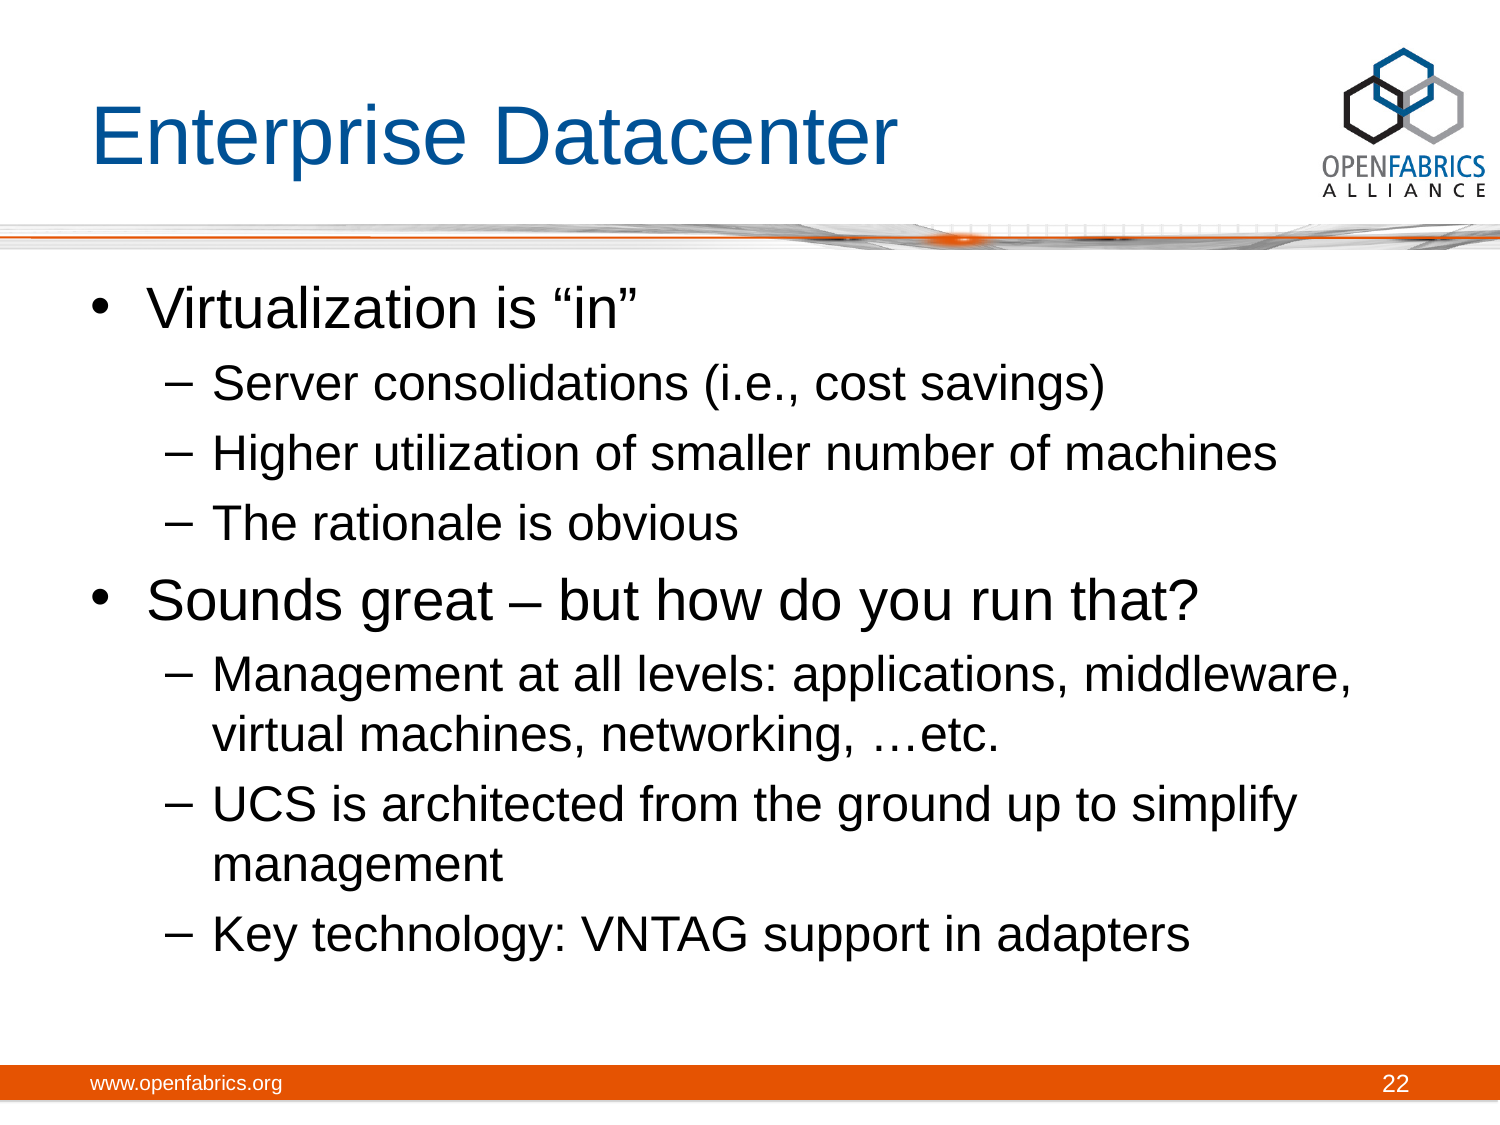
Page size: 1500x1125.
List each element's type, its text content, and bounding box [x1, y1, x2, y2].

title Enterprise Datacenter [74, 37, 1301, 226]
picture [0, 224, 1500, 236]
footer www.openfabrics.org [75, 1052, 550, 1113]
picture [0, 239, 1500, 250]
list Virtualization is “in” Server consolidations (i.e., cost savings) Higher utilization of smaller number of machines The rationale is obvious Sounds great – but how do you run that? Management at all levels: applications, middleware, virtual machines, networking, …etc. UCS is architected from the ground up to simplify management Key technology: VNTAG support in adapters [74, 262, 1426, 1026]
picture [1312, 37, 1494, 219]
slide_number 22 [1074, 1052, 1425, 1113]
